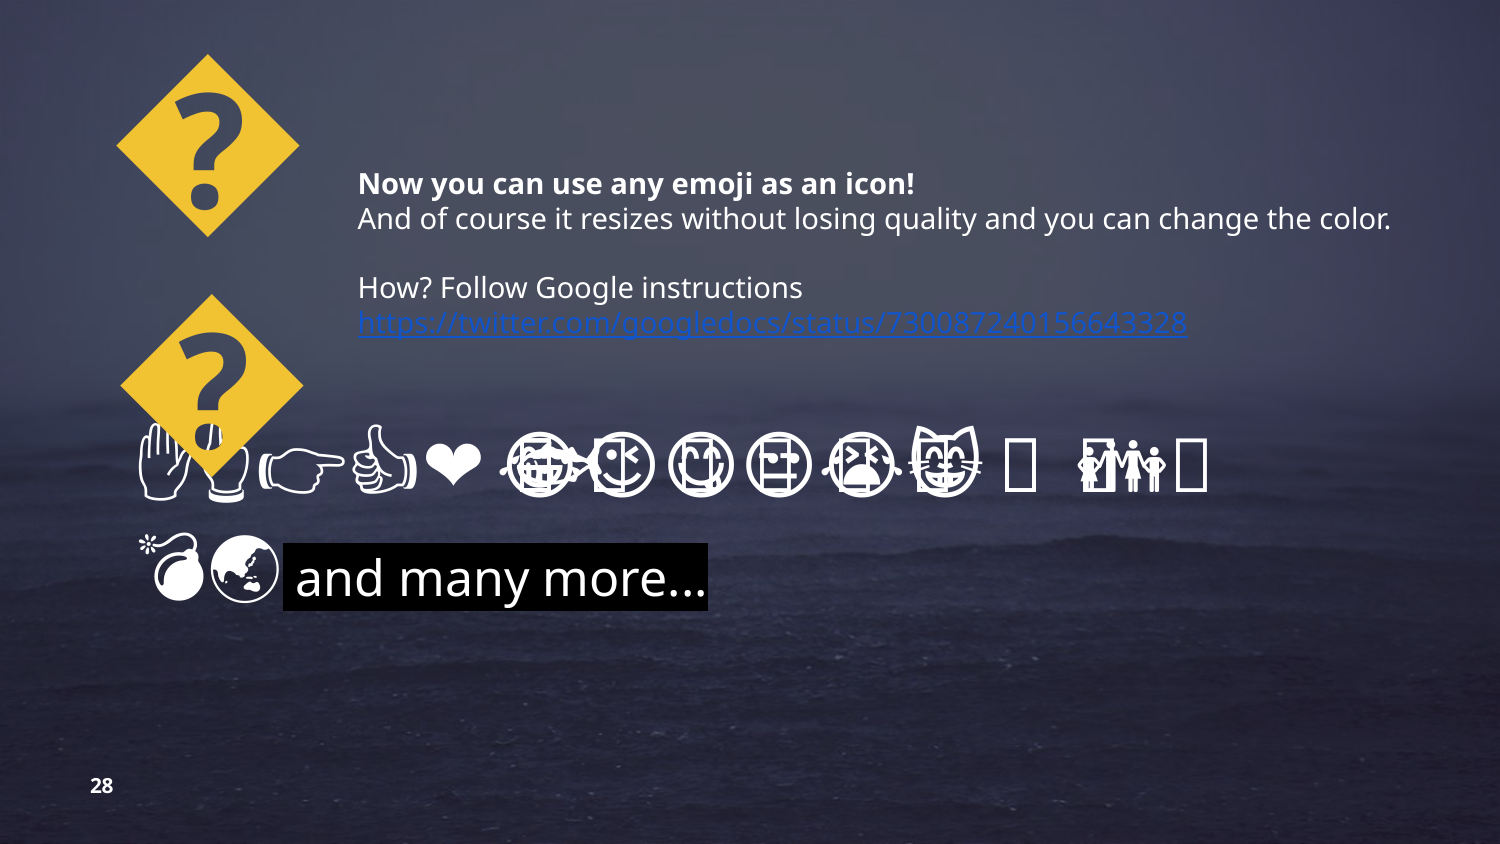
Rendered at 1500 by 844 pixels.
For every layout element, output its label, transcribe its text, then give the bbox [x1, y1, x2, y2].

text_box ✋👆👉👍👤👦👧👨👩👪💃🏃💑❤😂😉😋😒😭👶😸🐟🍒🍔💣📌📖🔨🎃🎈🎨🏈🏰🌏🔌🔑 and many more... [120, 389, 1322, 812]
text_box 😉 [93, 140, 331, 353]
slide_number ‹#› [75, 766, 165, 807]
text_box Now you can use any emoji as an icon! And of course it resizes without losing quality and you can change the color. How? Follow Google instructions https://twitter.com/googledocs/status/730087240156643328 [342, 149, 1438, 377]
